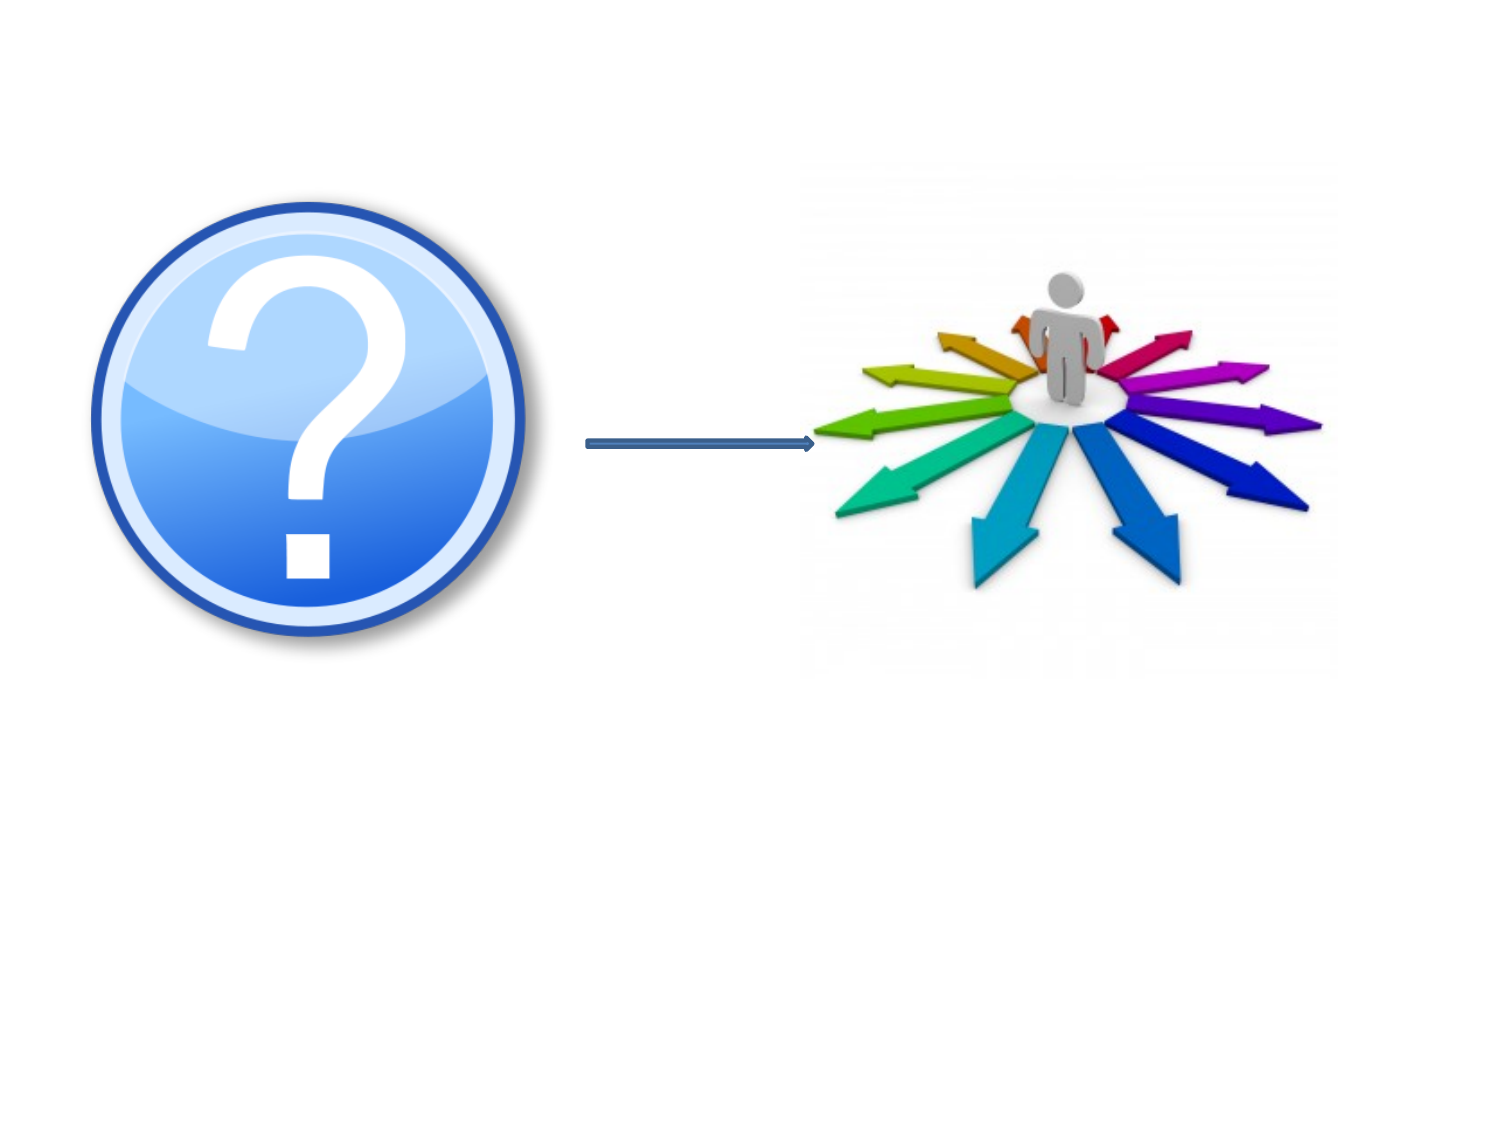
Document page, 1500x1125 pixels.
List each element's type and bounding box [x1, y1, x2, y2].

picture [62, 174, 563, 671]
text_box [585, 438, 794, 449]
picture [799, 162, 1338, 679]
